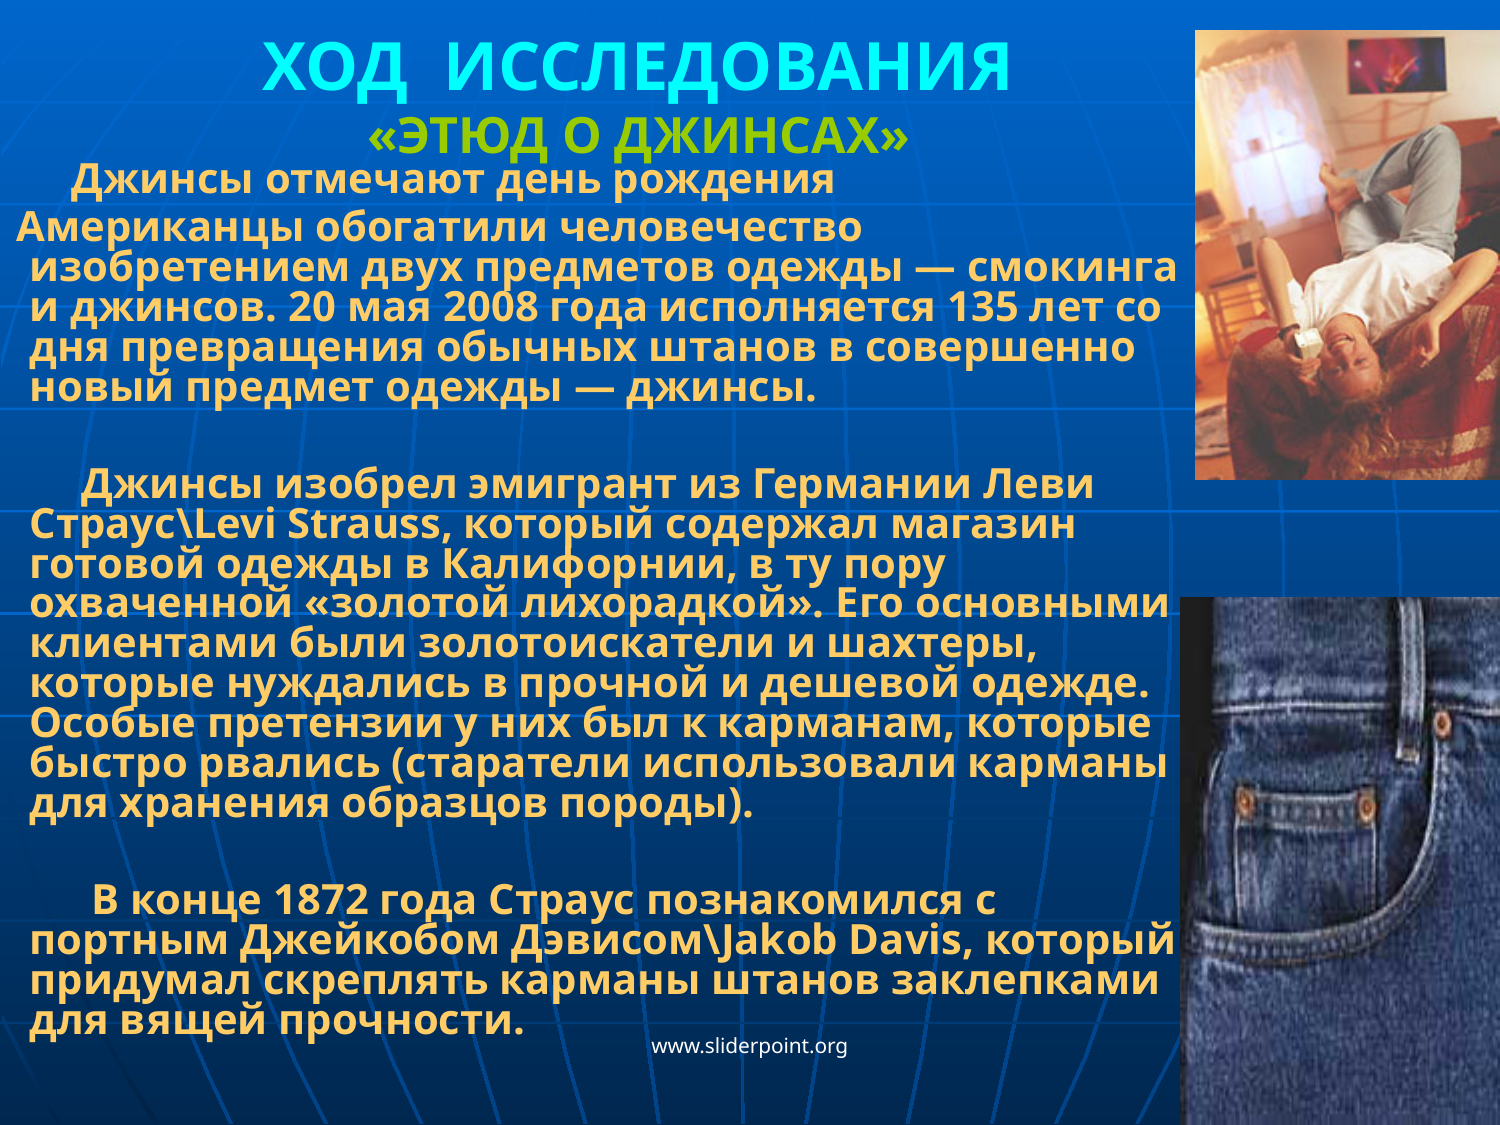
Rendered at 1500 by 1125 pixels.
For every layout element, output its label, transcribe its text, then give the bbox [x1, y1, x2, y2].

list Джинсы отмечают день рождения Американцы обогатили человечество изобретением двух предметов одежды — смокинга и джинсов. 20 мая 2008 года исполняется 135 лет со дня превращения обычных штанов в совершенно новый предмет одежды — джинсы. Джинсы изобрел эмигрант из Германии Леви Страус\Levi Strauss, который содержал магазин готовой одежды в Калифорнии, в ту пору охваченной «золотой лихорадкой». Его основными клиентами были золотоискатели и шахтеры, которые нуждались в прочной и дешевой одежде. Особые претензии у них был к карманам, которые быстро рвались (старатели использовали карманы для хранения образцов породы). В конце 1872 года Страус познакомился с портным Джейкобом Дэвисом\Jakob Davis, который придумал скреплять карманы штанов заклепками для вящей прочности. [0, 125, 1205, 1079]
title ХОД ИССЛЕДОВАНИЯ «ЭТЮД О ДЖИНСАХ» [76, 0, 1201, 125]
picture [1195, 30, 1500, 480]
picture [1179, 597, 1500, 1125]
footer www.sliderpoint.org [512, 1024, 988, 1101]
